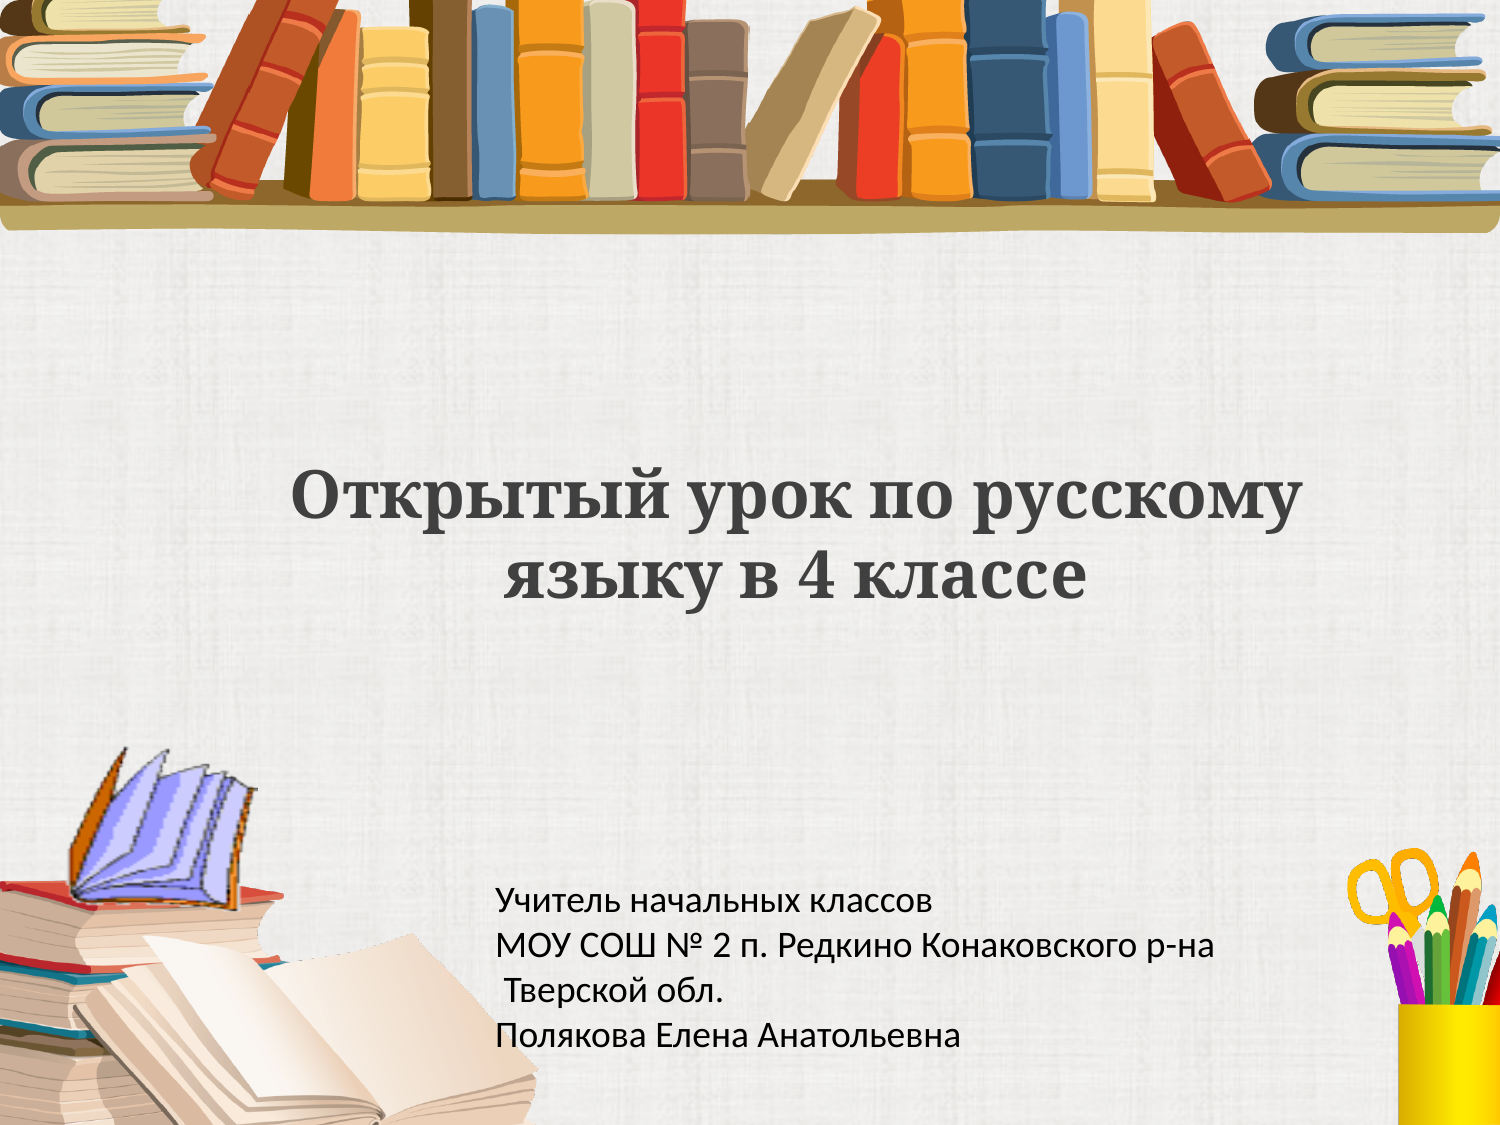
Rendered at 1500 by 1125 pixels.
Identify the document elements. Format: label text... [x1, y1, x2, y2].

text_box Учитель начальных классов МОУ СОШ № 2 п. Редкино Конаковского р-на Тверской обл. Полякова Елена Анатольевна [480, 867, 1360, 1062]
picture [1347, 848, 1500, 1125]
subtitle Открытый урок по русскому языку в 4 классе [246, 351, 1348, 774]
picture [0, 738, 539, 1125]
picture [0, 0, 1500, 235]
